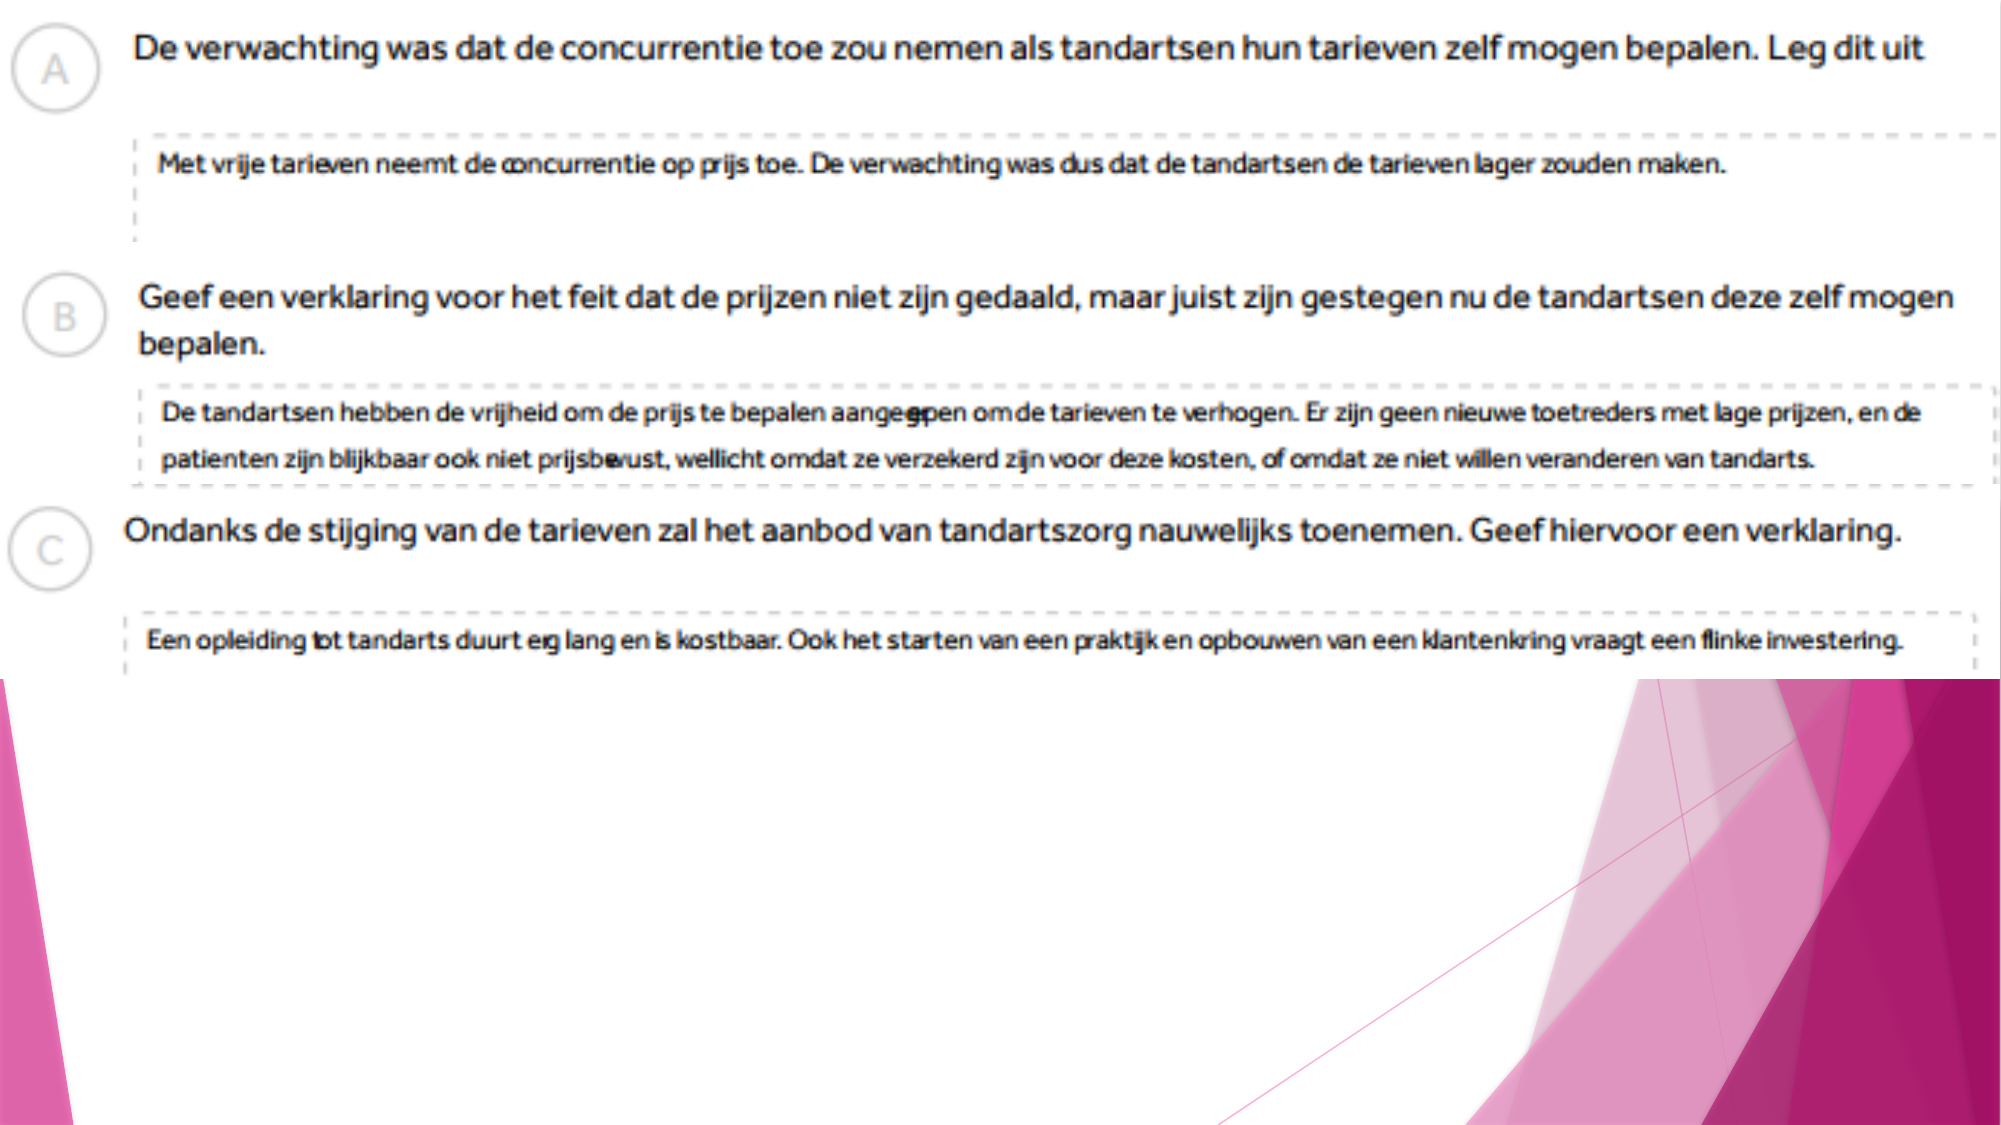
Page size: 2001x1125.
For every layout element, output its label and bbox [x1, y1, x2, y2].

picture [0, 0, 2000, 679]
